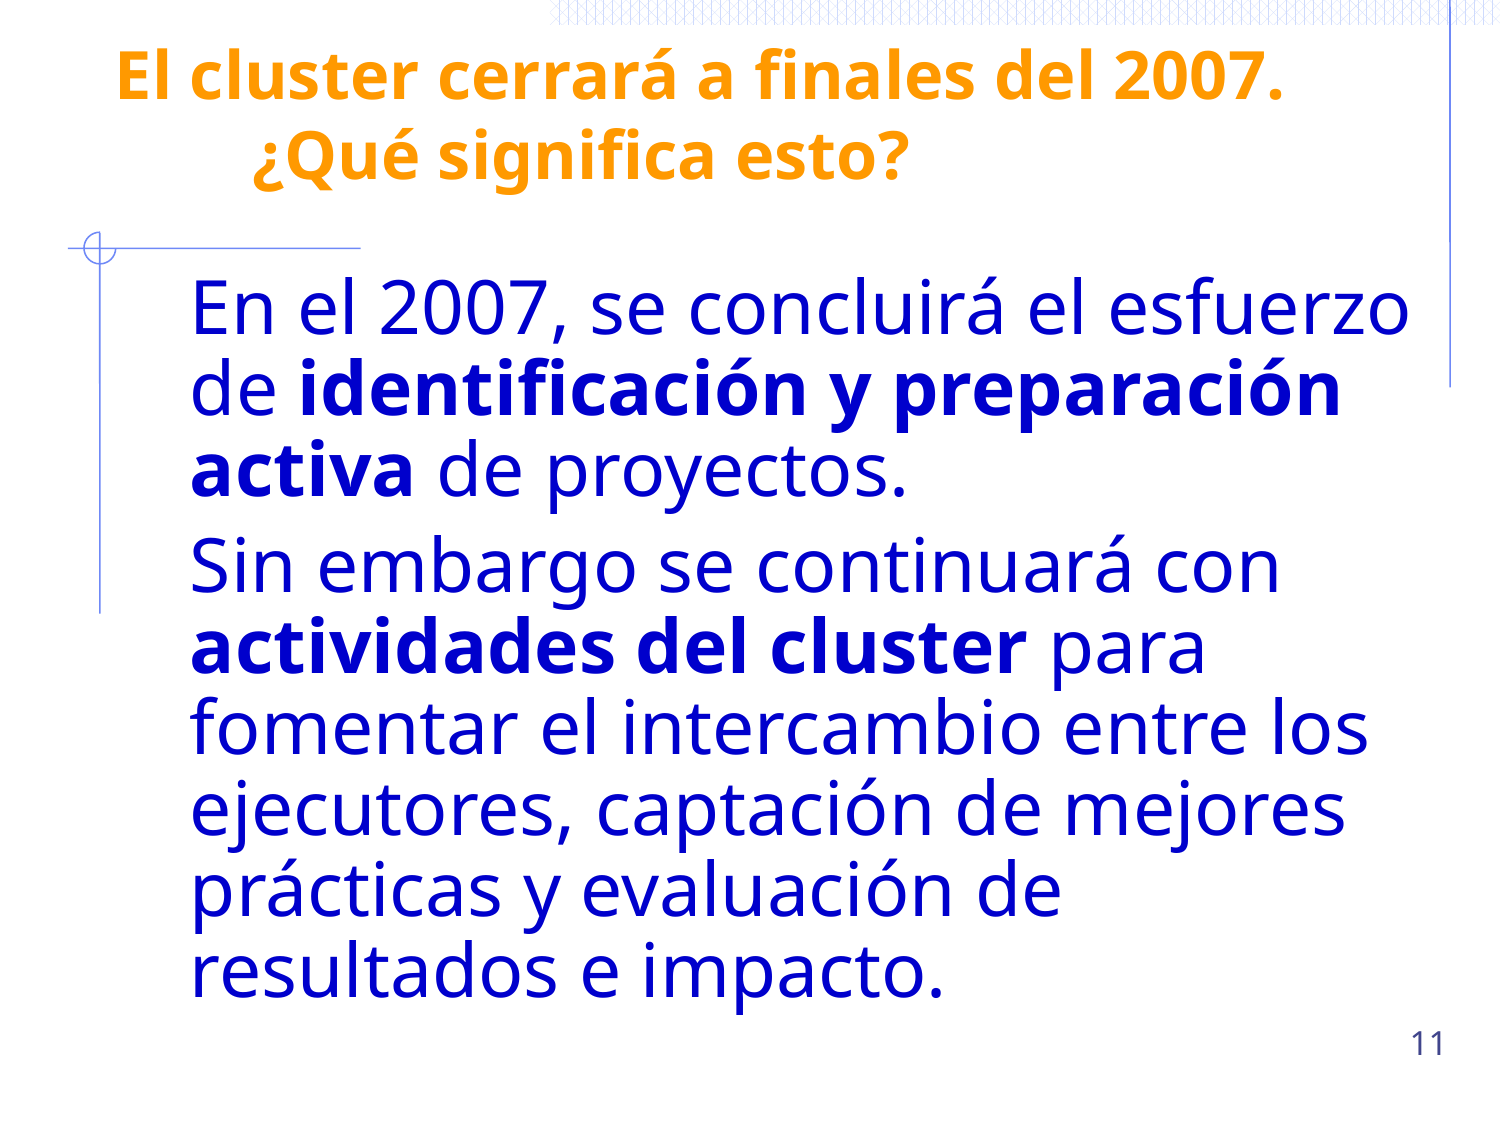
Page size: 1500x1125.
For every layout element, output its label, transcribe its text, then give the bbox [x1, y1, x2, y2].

title El cluster cerrará a finales del 2007. ¿Qué significa esto? [99, 49, 1363, 201]
slide_number 11 [1149, 999, 1463, 1076]
list En el 2007, se concluirá el esfuerzo de identificación y preparación activa de proyectos. Sin embargo se continuará con actividades del cluster para fomentar el intercambio entre los ejecutores, captación de mejores prácticas y evaluación de resultados e impacto. [74, 262, 1438, 1038]
